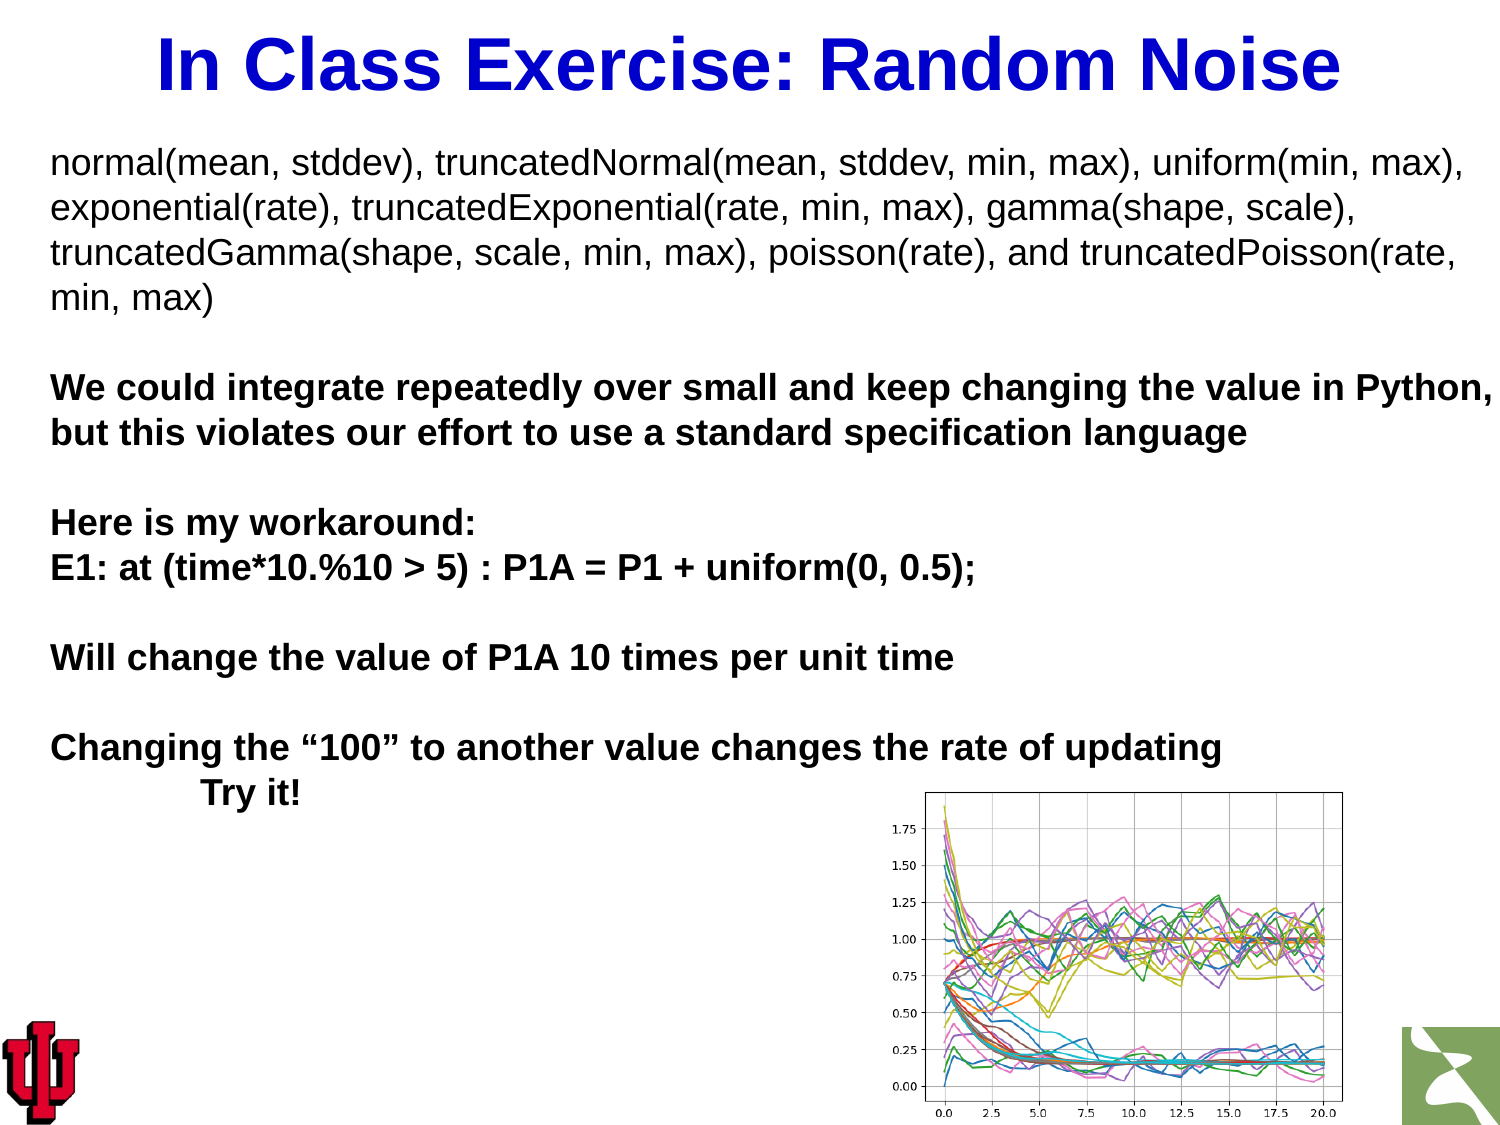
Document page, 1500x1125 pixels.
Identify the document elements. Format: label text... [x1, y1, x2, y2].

picture [0, 1020, 80, 1125]
picture [887, 776, 1373, 1125]
title In Class Exercise: Random Noise [0, 0, 1500, 130]
picture [1402, 1027, 1500, 1125]
text_box [12, 558, 1488, 753]
